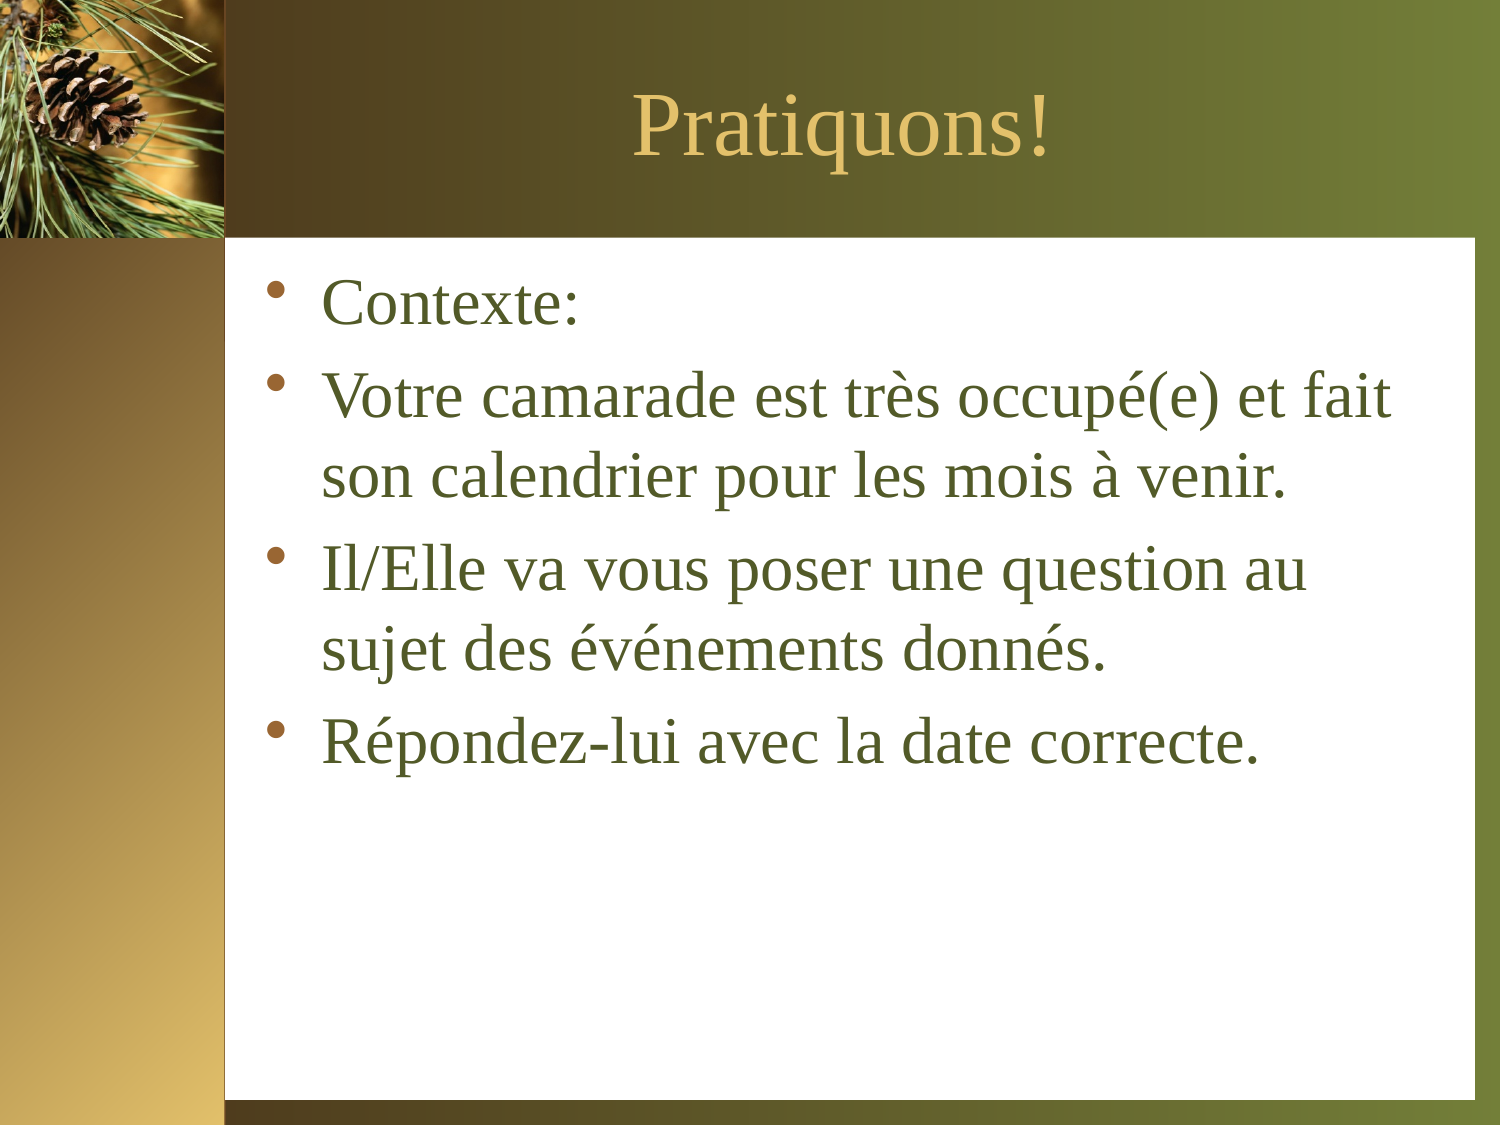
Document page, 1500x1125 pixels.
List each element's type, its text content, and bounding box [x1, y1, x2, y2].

picture [0, 0, 224, 238]
list Contexte: Votre camarade est très occupé(e) et fait son calendrier pour les mois à venir. Il/Elle va vous poser une question au sujet des événements donnés. Répondez-lui avec la date correcte. [249, 249, 1463, 1088]
title Pratiquons! [249, 24, 1438, 213]
